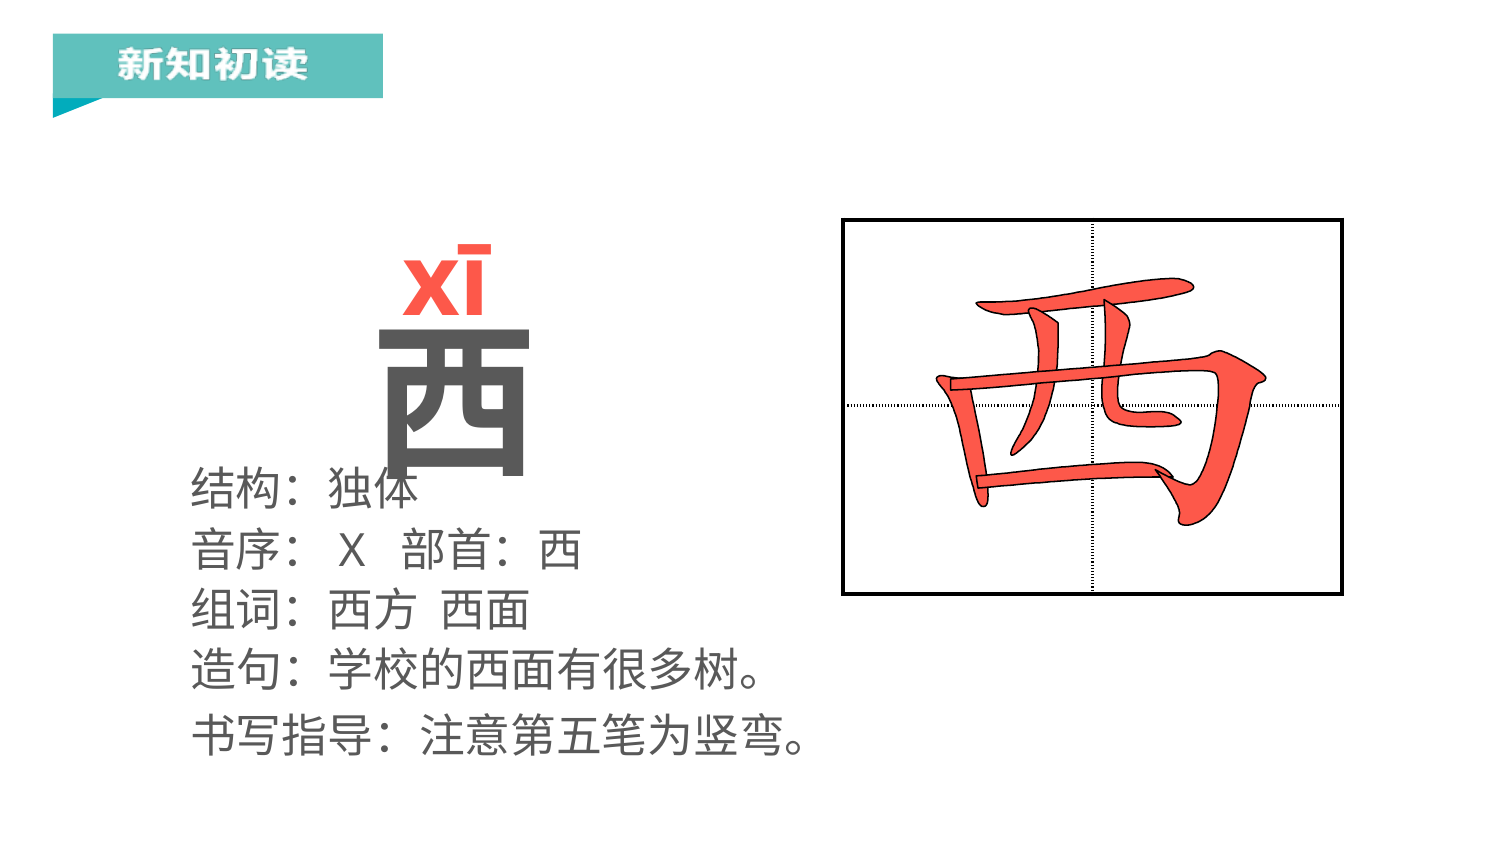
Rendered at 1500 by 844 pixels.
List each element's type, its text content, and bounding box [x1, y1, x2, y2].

text_box [950, 350, 1266, 526]
text_box [1028, 308, 1059, 371]
text_box 音序：X 部首：西 [175, 512, 653, 583]
text_box [976, 462, 1174, 489]
text_box [936, 375, 989, 507]
text_box 造句：学校的西面有很多树。 [175, 633, 773, 699]
text_box [1101, 377, 1182, 427]
text_box [1103, 299, 1130, 366]
text_box 结构：独体 [175, 452, 560, 512]
text_box 书写指导：注意第五笔为竖弯。 [175, 699, 844, 770]
text_box 西 [356, 288, 553, 504]
picture [53, 32, 375, 105]
text_box xī [387, 207, 523, 343]
text_box [976, 278, 1194, 315]
text_box 组词：西方 西面 [175, 573, 673, 633]
table_cell [845, 406, 1093, 592]
table_header [845, 222, 1093, 406]
table_header [1093, 222, 1340, 406]
text_box [1010, 382, 1055, 456]
table_cell [1093, 406, 1340, 592]
